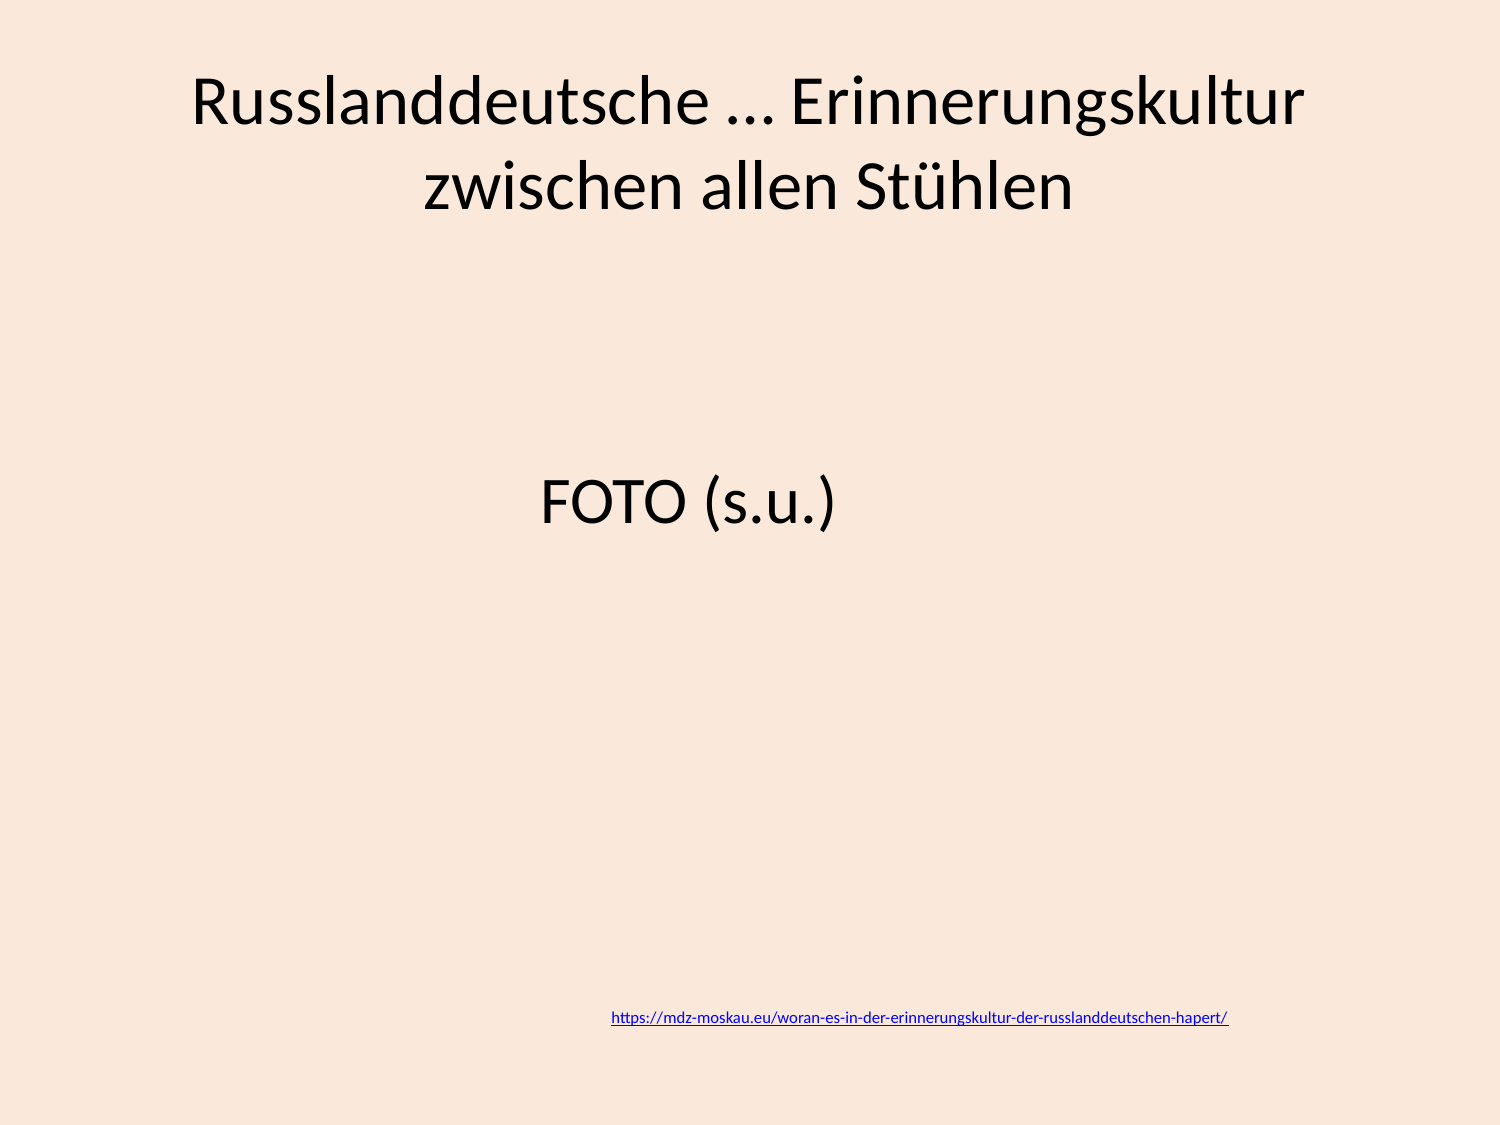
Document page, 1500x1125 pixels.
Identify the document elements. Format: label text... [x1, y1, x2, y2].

title Russlanddeutsche … Erinnerungskultur zwischen allen Stühlen [75, 45, 1425, 233]
list FOTO (s.u.) [75, 262, 1425, 1005]
text_box https://mdz-moskau.eu/woran-es-in-der-erinnerungskultur-der-russlanddeutschen-hapert/ [596, 1005, 1347, 1055]
